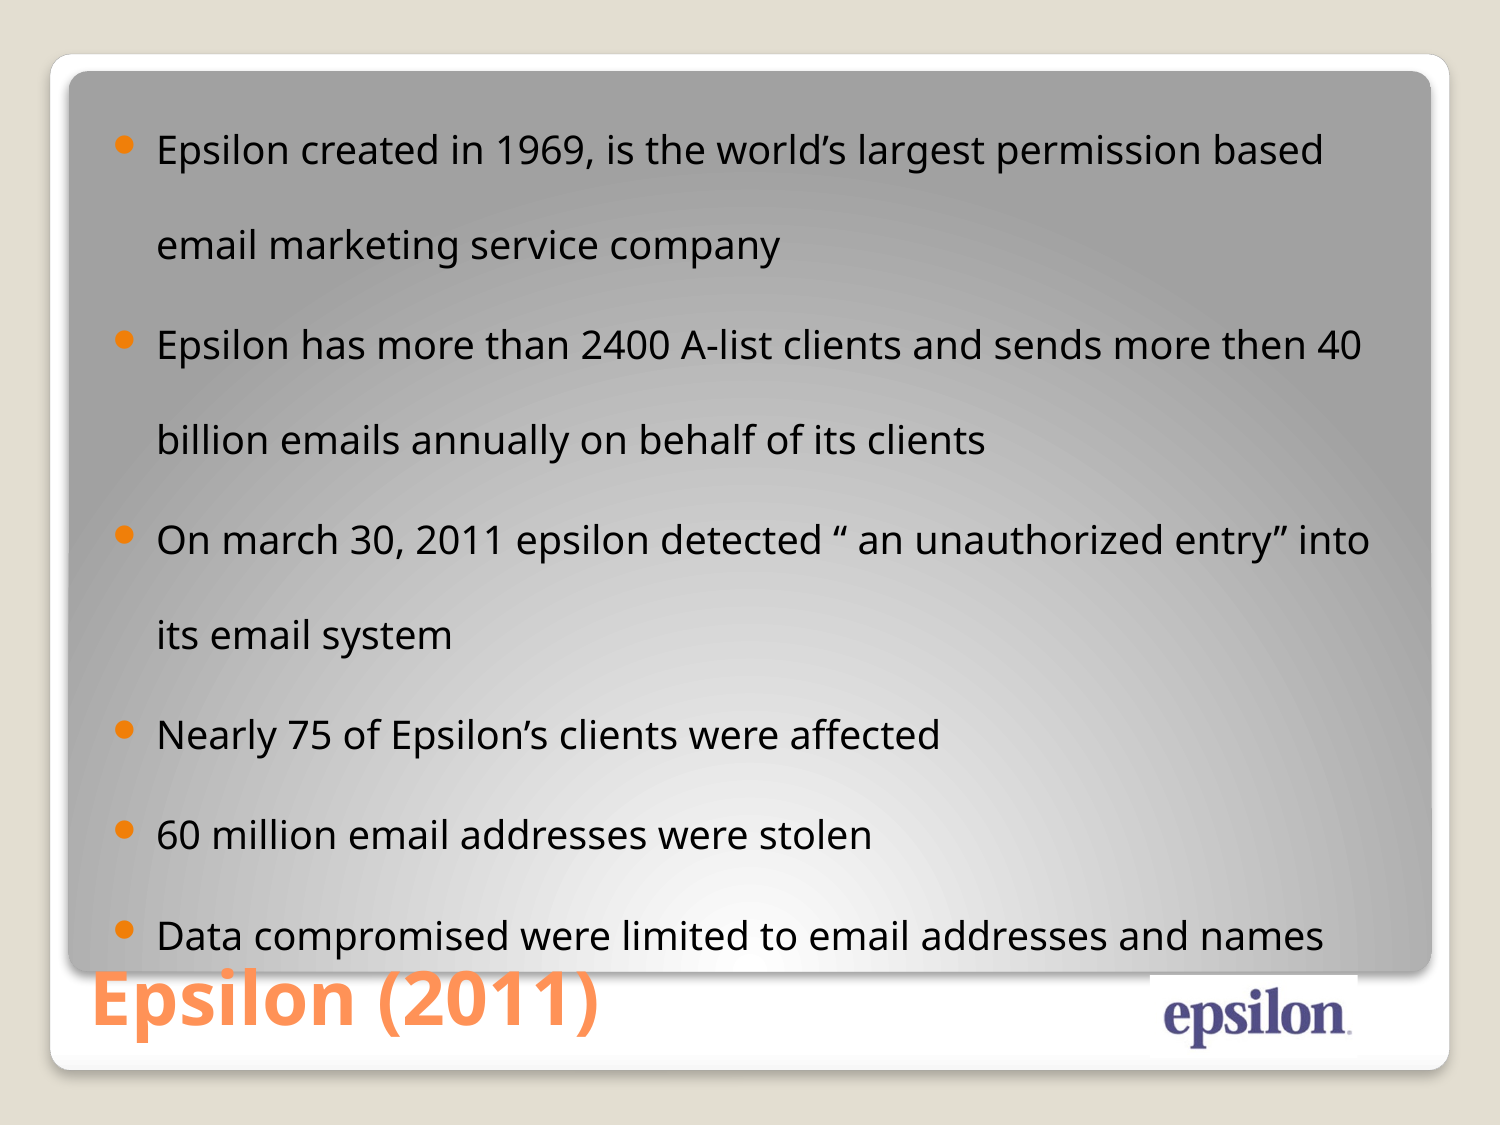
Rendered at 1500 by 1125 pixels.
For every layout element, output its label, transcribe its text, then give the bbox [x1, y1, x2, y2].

title Epsilon (2011) [75, 875, 1418, 1048]
list Epsilon created in 1969, is the world’s largest permission based email marketing service company Epsilon has more than 2400 A-list clients and sends more then 40 billion emails annually on behalf of its clients On march 30, 2011 epsilon detected “ an unauthorized entry” into its email system Nearly 75 of Epsilon’s clients were affected 60 million email addresses were stolen Data compromised were limited to email addresses and names [82, 62, 1438, 888]
picture [1149, 974, 1358, 1058]
